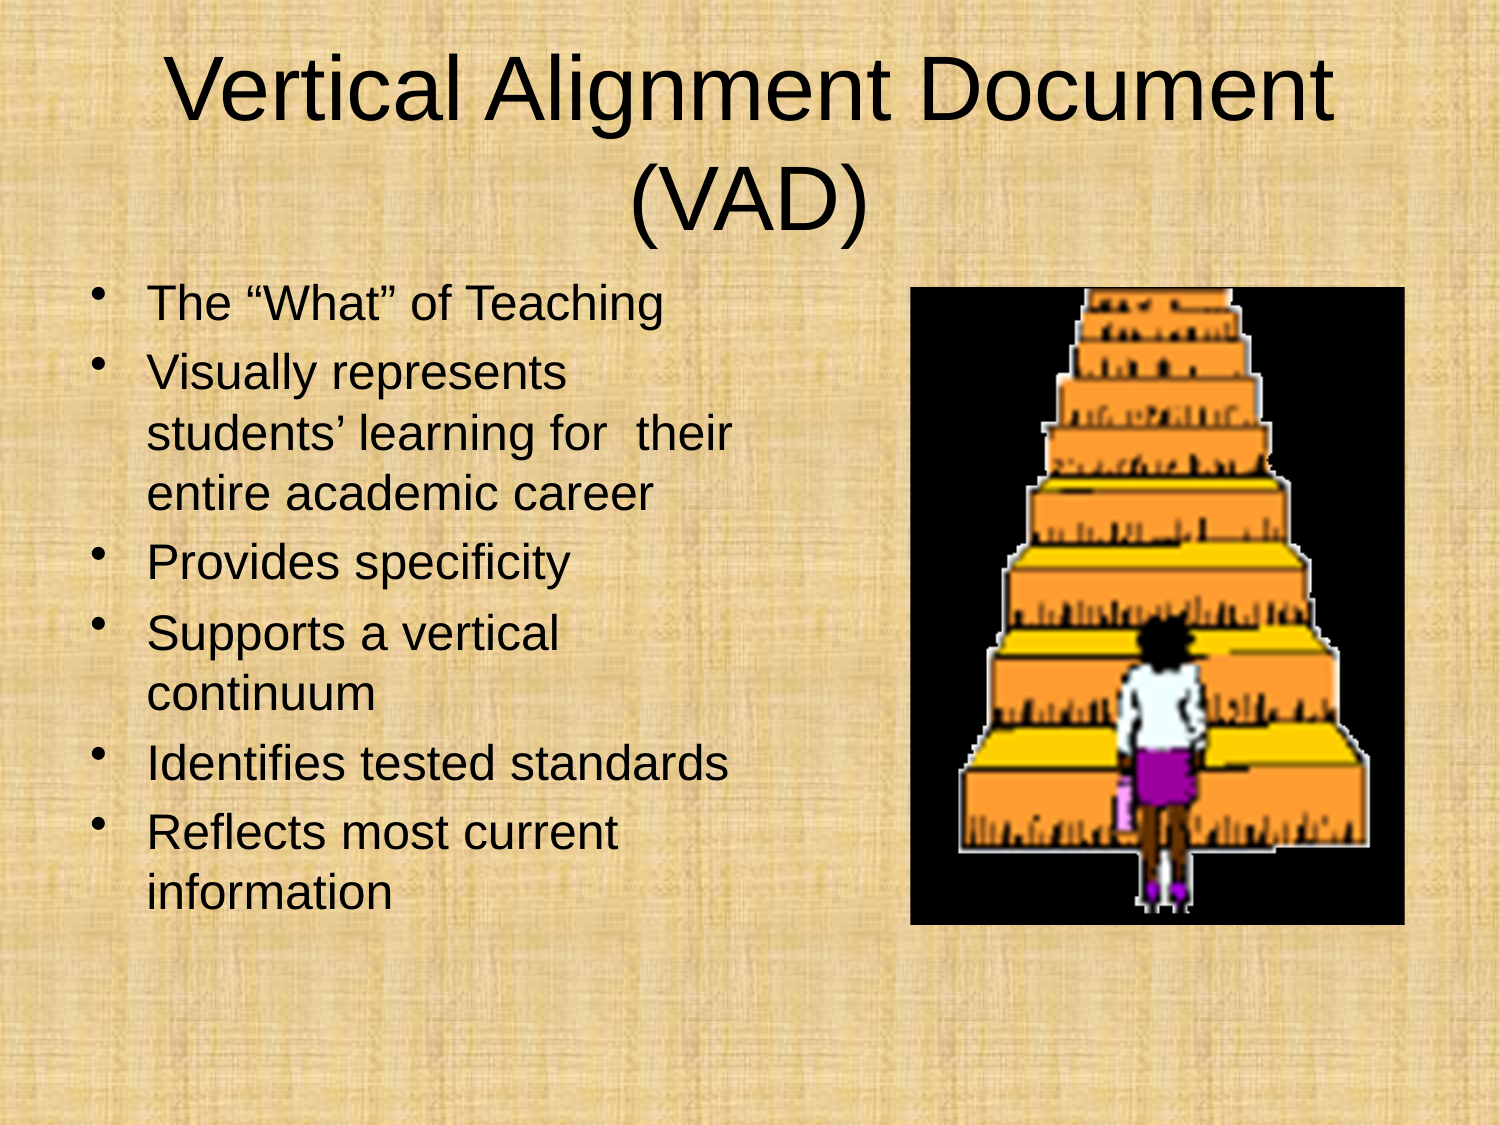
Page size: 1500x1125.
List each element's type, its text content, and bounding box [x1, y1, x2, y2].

picture [0, 0, 1500, 1125]
title Vertical Alignment Document (VAD) [74, 44, 1426, 233]
list The “What” of Teaching Visually represents students’ learning for their entire academic career Provides specificity Supports a vertical continuum Identifies tested standards Reflects most current information [74, 262, 788, 1006]
